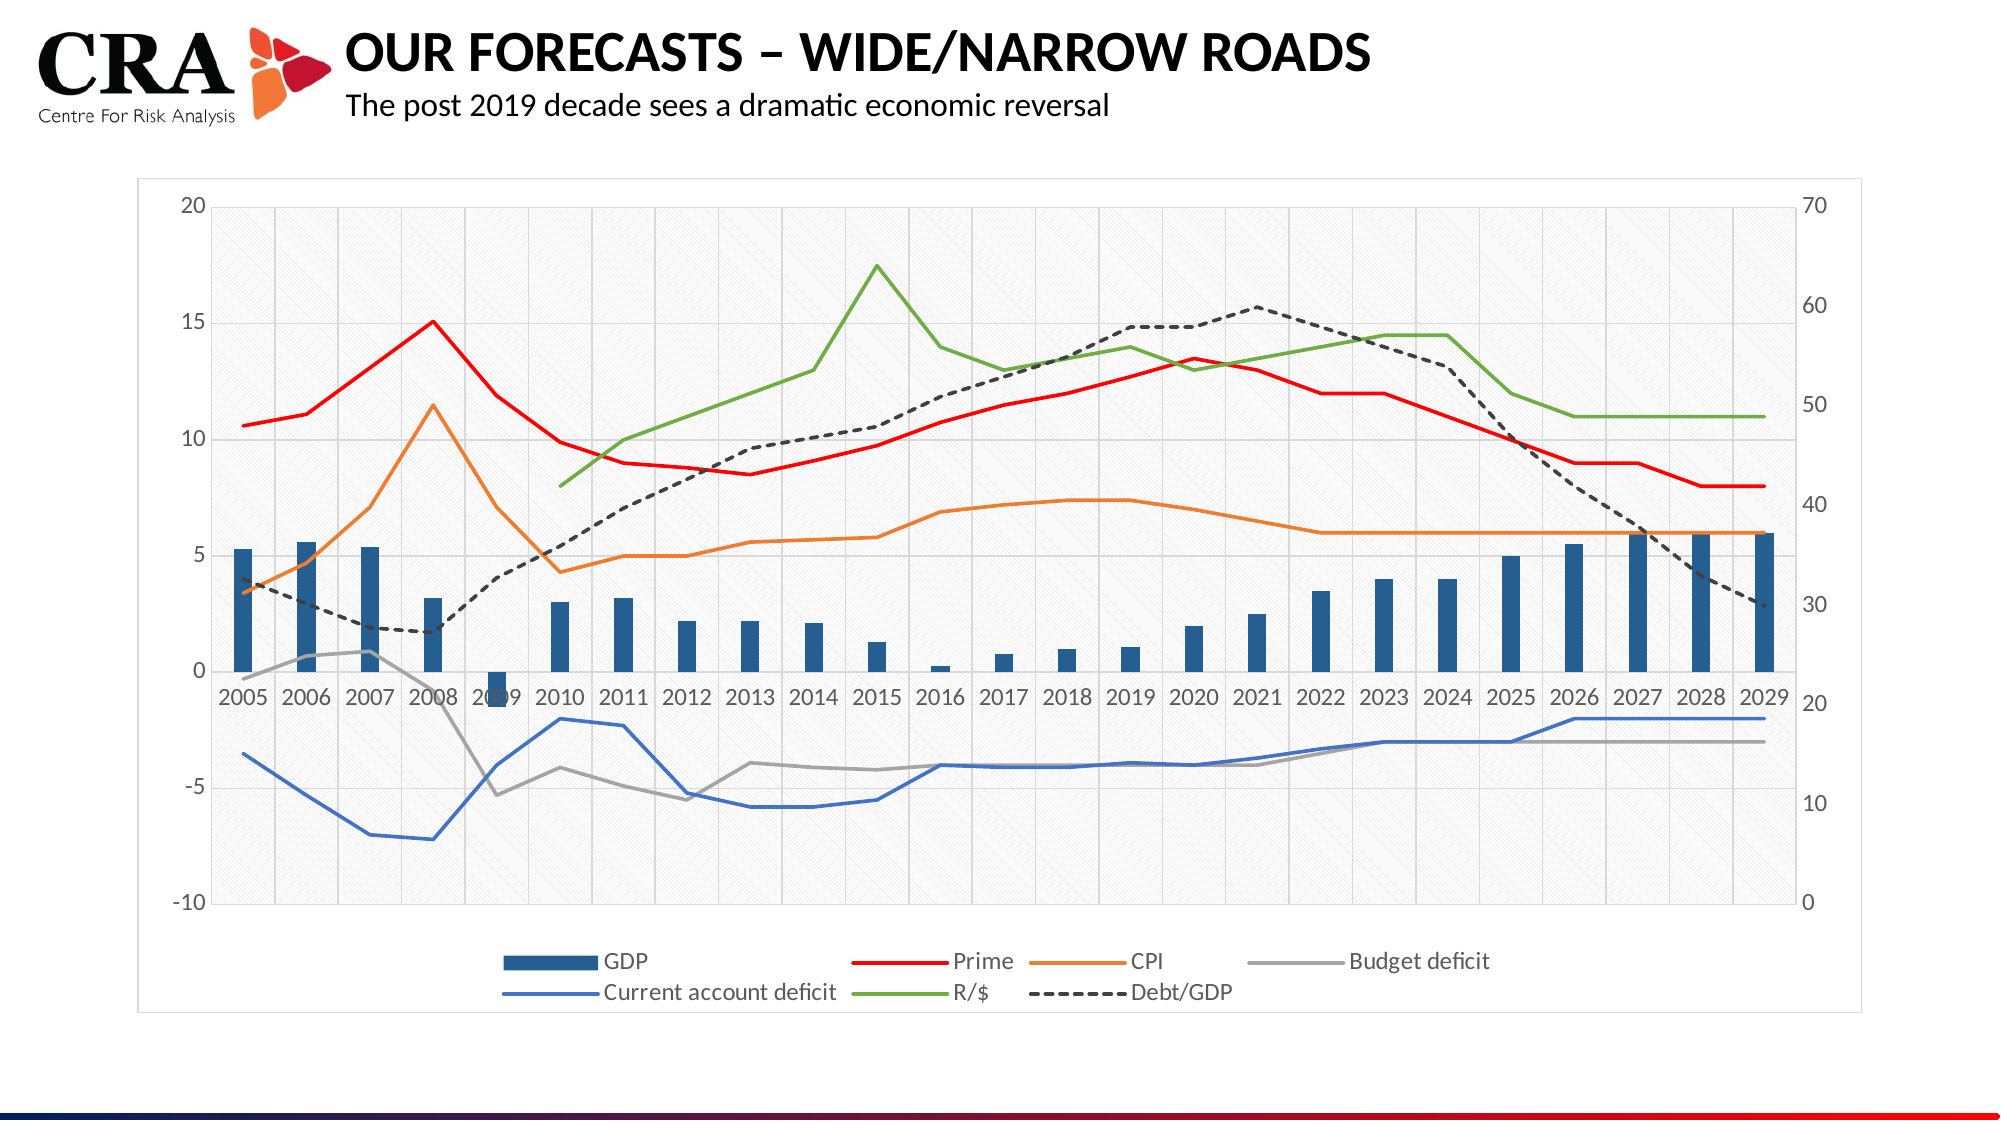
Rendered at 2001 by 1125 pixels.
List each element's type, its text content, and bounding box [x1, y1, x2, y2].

chart [137, 177, 1863, 1014]
text_box [0, 1111, 2000, 1122]
text_box OUR FORECASTS – WIDE/NARROW ROADS The post 2019 decade sees a dramatic economic reversal [330, 5, 1848, 176]
picture [23, 11, 346, 137]
